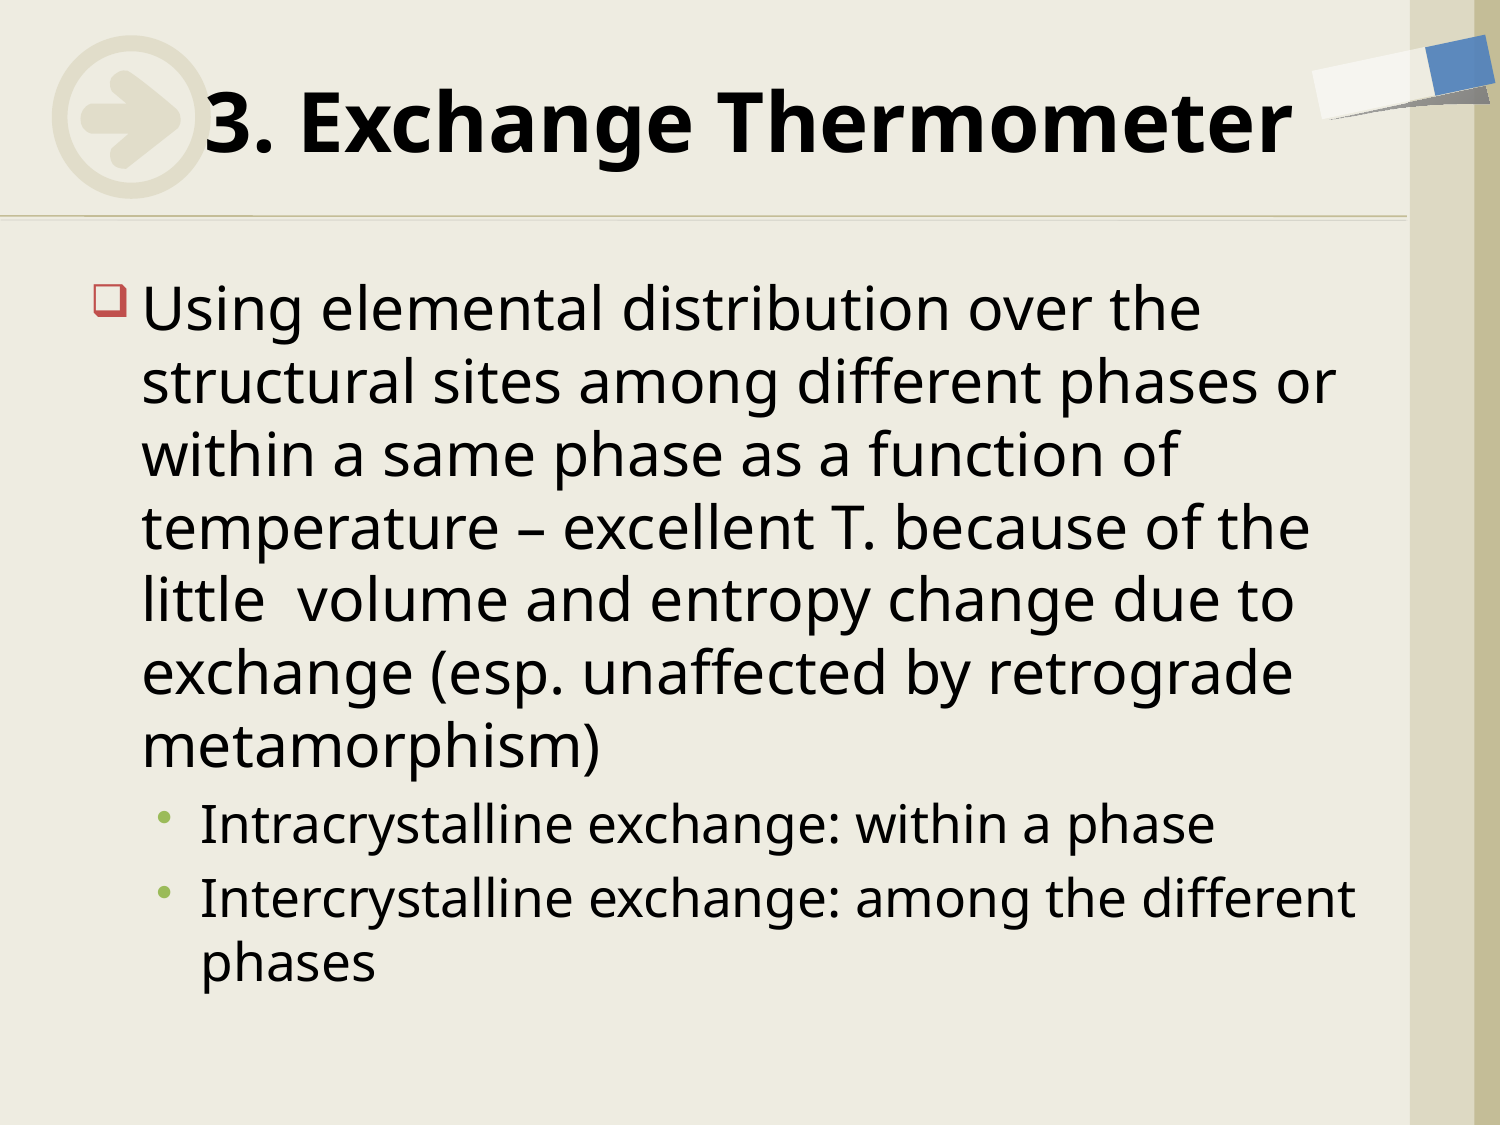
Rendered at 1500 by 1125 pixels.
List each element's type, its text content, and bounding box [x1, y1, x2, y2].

list Using elemental distribution over the structural sites among different phases or within a same phase as a function of temperature – excellent T. because of the little volume and entropy change due to exchange (esp. unaffected by retrograde metamorphism) Intracrystalline exchange: within a phase Intercrystalline exchange: among the different phases [75, 262, 1406, 1005]
title 3. Exchange Thermometer [75, 24, 1425, 213]
